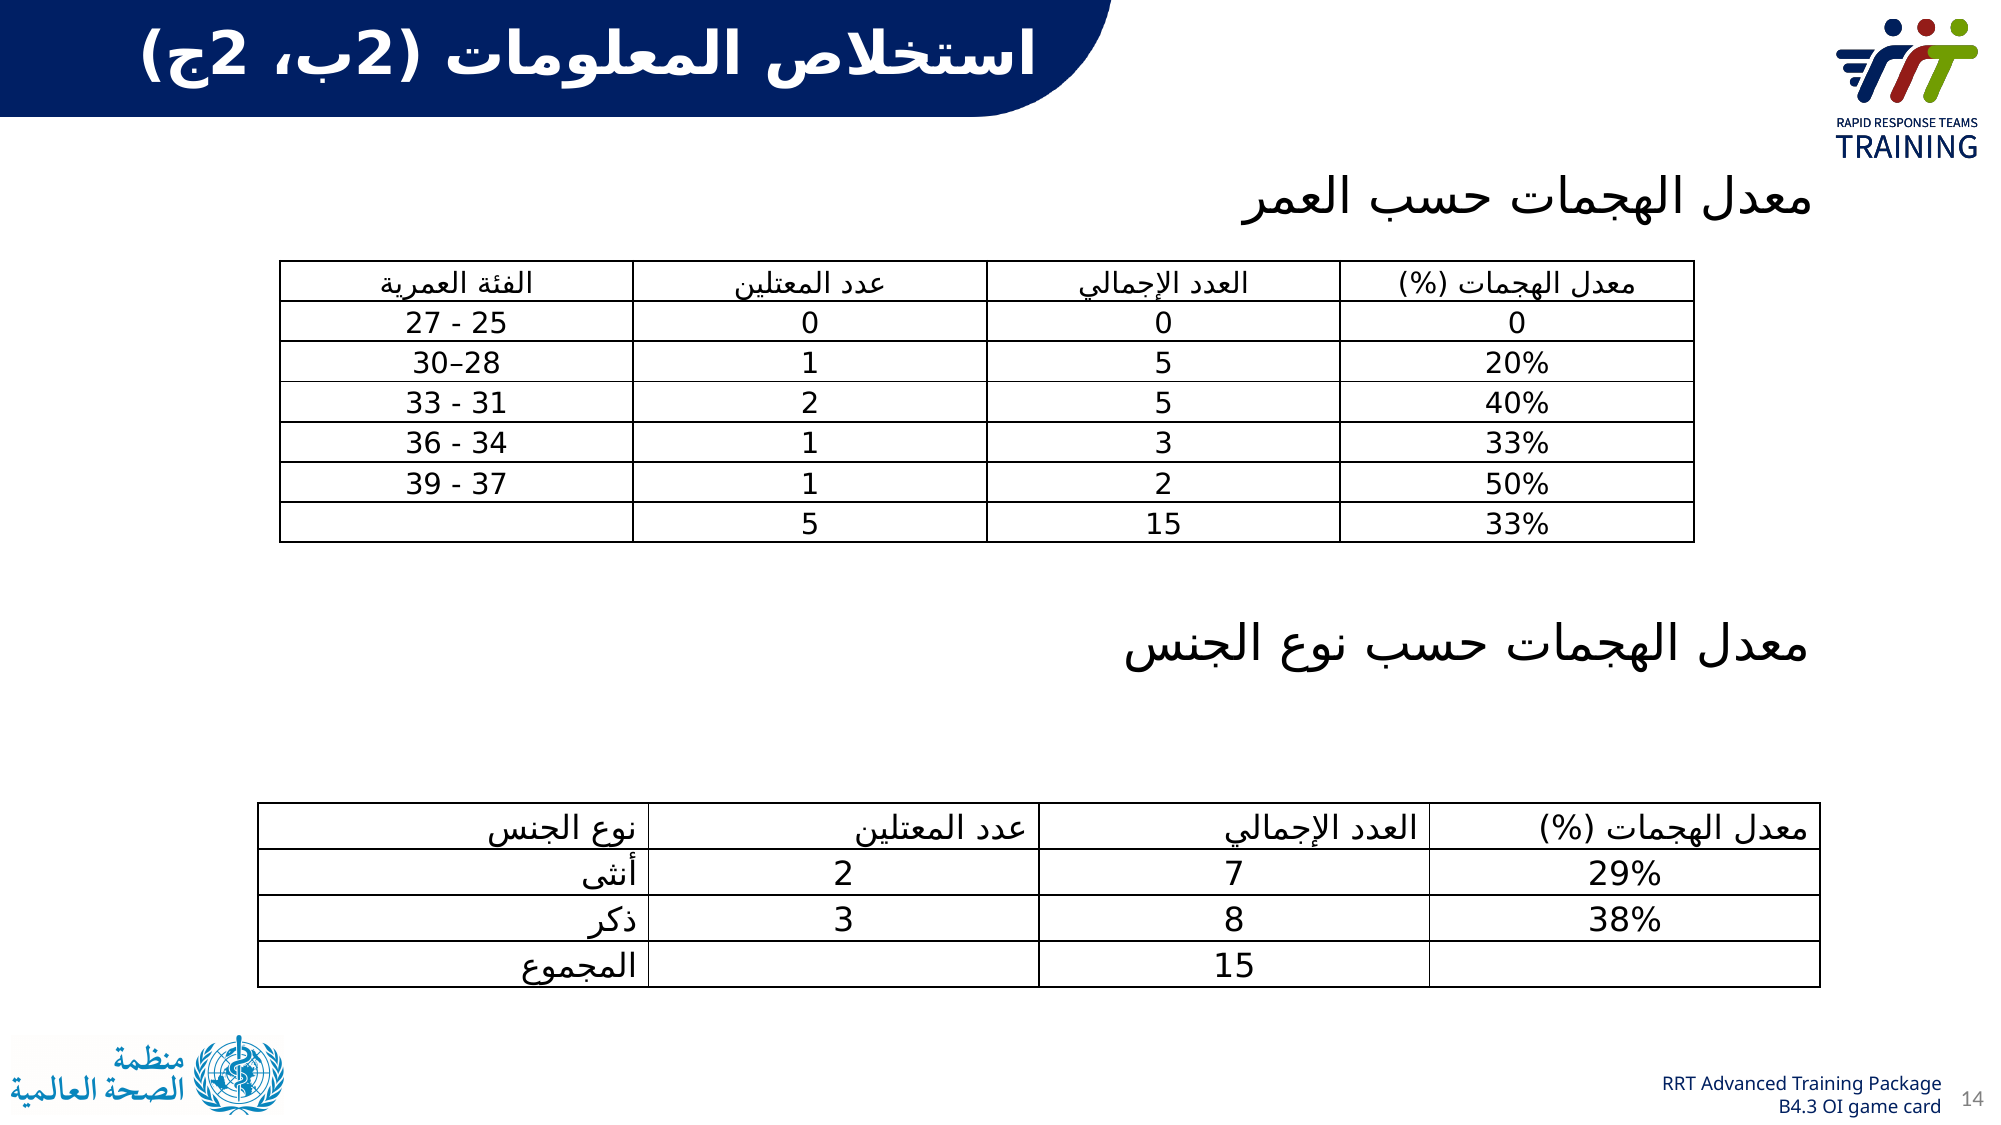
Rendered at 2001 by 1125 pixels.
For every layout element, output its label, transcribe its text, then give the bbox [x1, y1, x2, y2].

table_cell 0 [1341, 302, 1693, 340]
table_cell 5 [634, 503, 986, 541]
table_header عدد المعتلين [649, 804, 1038, 848]
table_header عدد المعتلين [634, 262, 986, 300]
table_header نوع الجنس [259, 804, 648, 848]
picture [11, 1035, 284, 1115]
table_cell 0 [988, 302, 1339, 340]
picture [0, 0, 1113, 117]
table_header العدد الإجمالي [988, 262, 1339, 300]
table_cell [649, 942, 1038, 986]
table_cell 2 [634, 382, 986, 421]
table_cell 28–30 [281, 342, 632, 381]
table_cell 33% [1341, 423, 1693, 461]
table_cell 3 [649, 896, 1038, 940]
picture [1835, 19, 1978, 167]
table_header معدل الهجمات (%) [1430, 804, 1819, 848]
table_cell [281, 503, 632, 541]
table_cell 37 - 39 [281, 463, 632, 501]
table_cell 2 [649, 850, 1038, 894]
table_cell 20% [1341, 342, 1693, 381]
table_cell 38% [1430, 896, 1819, 940]
table_cell 7 [1040, 850, 1429, 894]
table_cell 5 [988, 342, 1339, 381]
table_cell 2 [988, 463, 1339, 501]
table_cell [1430, 942, 1819, 986]
table_cell 33% [1341, 503, 1693, 541]
table_cell أنثى [259, 850, 648, 894]
text_box معدل الهجمات حسب العمر [1235, 156, 1822, 231]
table_cell 5 [988, 382, 1339, 421]
text_box معدل الهجمات حسب نوع الجنس [1115, 602, 1819, 678]
table_header العدد الإجمالي [1040, 804, 1429, 848]
table_cell المجموع [259, 942, 648, 986]
table_cell 1 [634, 463, 986, 501]
table_cell ذكر [259, 896, 648, 940]
picture [241, 1050, 247, 1059]
table_cell 40% [1341, 382, 1693, 421]
table_cell 0 [634, 302, 986, 340]
table_cell 34 - 36 [281, 423, 632, 461]
table_cell 15 [1040, 942, 1429, 986]
table_cell 8 [1040, 896, 1429, 940]
table_cell 25 - 27 [281, 302, 632, 340]
table_cell 1 [634, 342, 986, 381]
table_cell 29% [1430, 850, 1819, 894]
table_cell 1 [634, 423, 986, 461]
table_cell 50% [1341, 463, 1693, 501]
text_box استخلاص المعلومات (2ب، 2ج) [23, 14, 1046, 95]
table_cell 15 [988, 503, 1339, 541]
table_cell 31 - 33 [281, 382, 632, 421]
table_header معدل الهجمات (%) [1341, 262, 1693, 300]
table_cell 3 [988, 423, 1339, 461]
table_header الفئة العمرية [281, 262, 632, 300]
